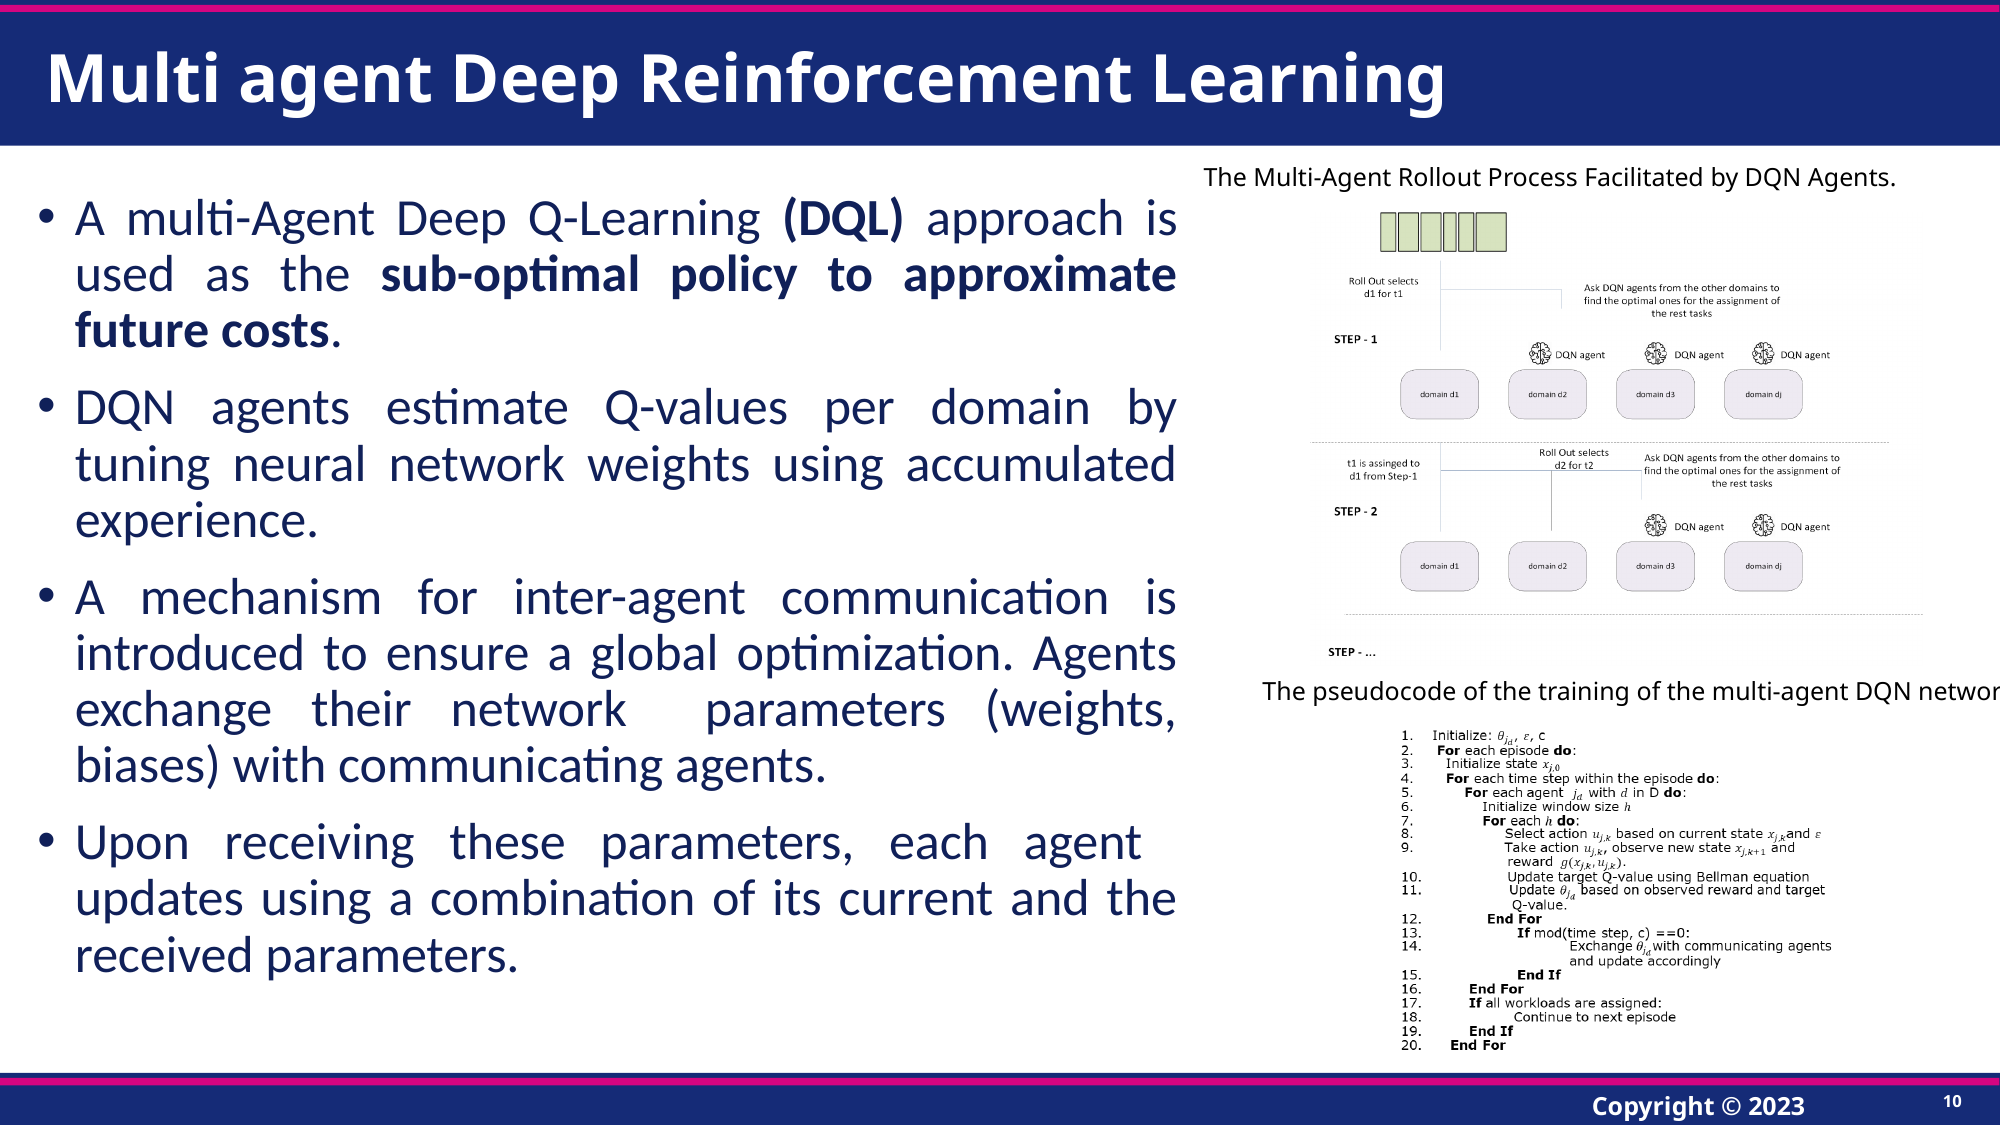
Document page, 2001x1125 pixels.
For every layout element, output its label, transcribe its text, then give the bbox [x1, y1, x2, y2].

picture [1309, 212, 1923, 666]
picture [1392, 678, 1878, 1125]
text_box The pseudocode of the training of the multi-agent DQN network. [1247, 668, 2000, 714]
title Multi agent Deep Reinforcement Learning [30, 31, 1970, 131]
text_box The Multi-Agent Rollout Process Facilitated by DQN Agents. [1188, 153, 2000, 199]
slide_number 10 [1922, 1091, 1983, 1113]
